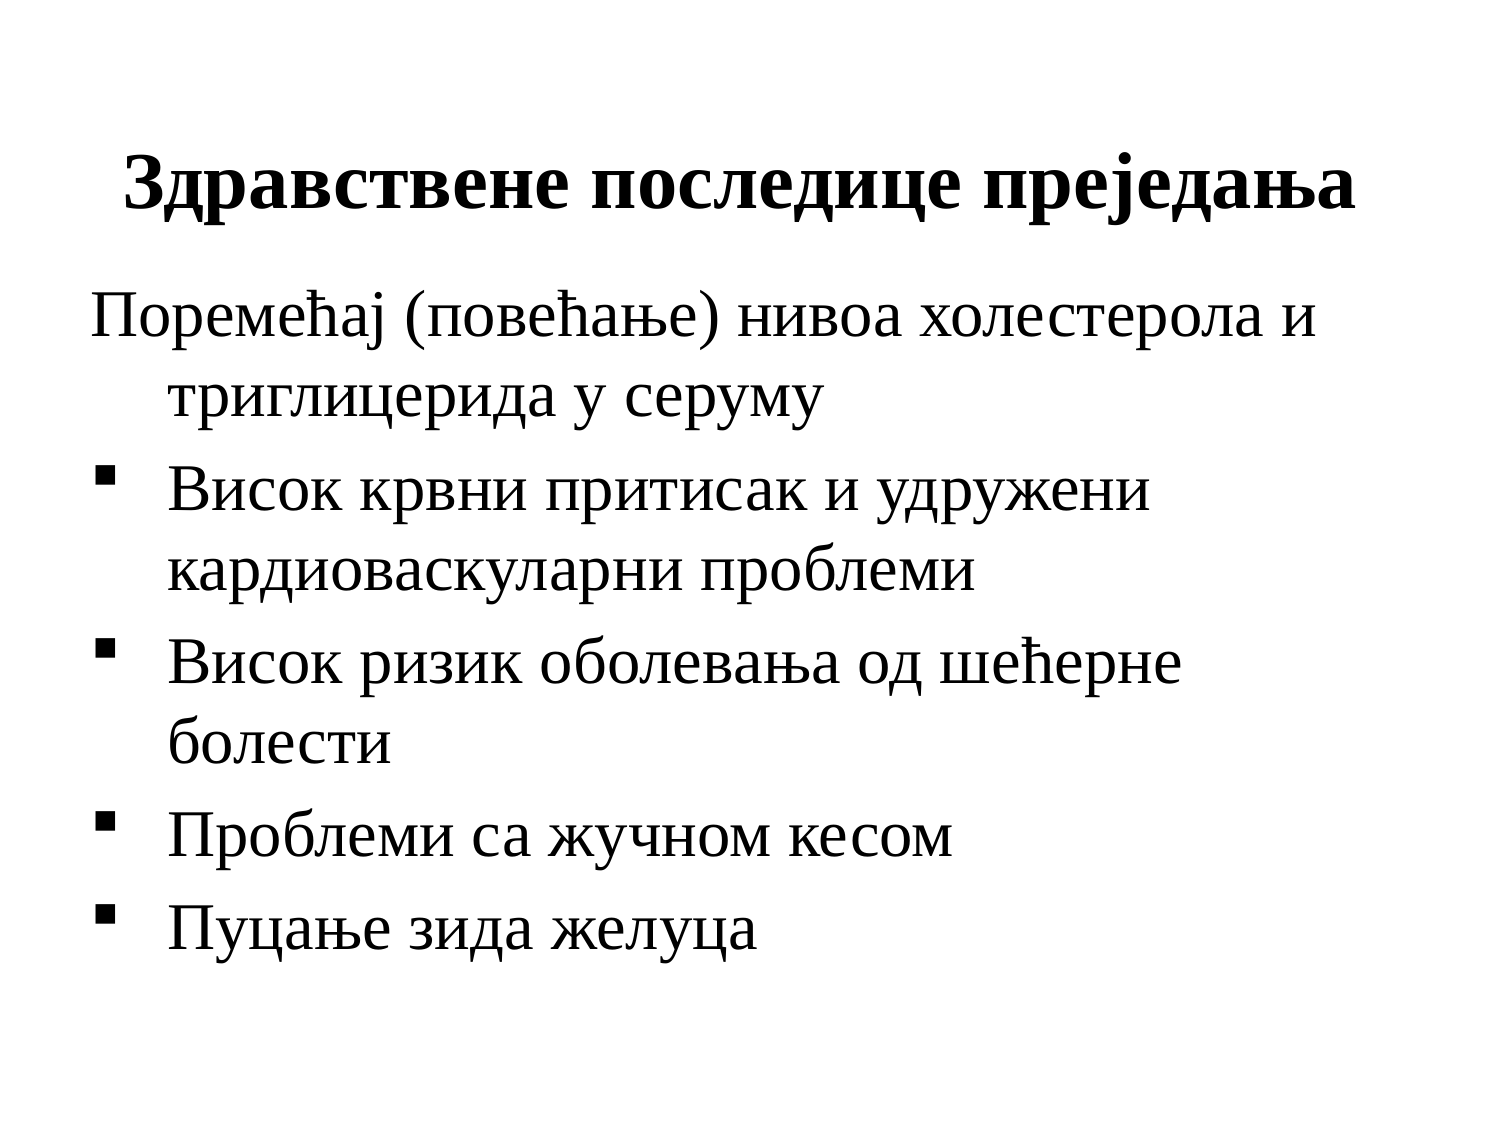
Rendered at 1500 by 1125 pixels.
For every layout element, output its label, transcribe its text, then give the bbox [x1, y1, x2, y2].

title Здравствене последице преједања [75, 45, 1425, 233]
list Поремећај (повећање) нивоа холестерола и триглицерида у серуму Висок крвни притисак и удружени кардиоваскуларни проблеми Висок ризик оболевања од шећерне болести Проблеми са жучном кесом Пуцање зида желуца [75, 262, 1425, 1005]
